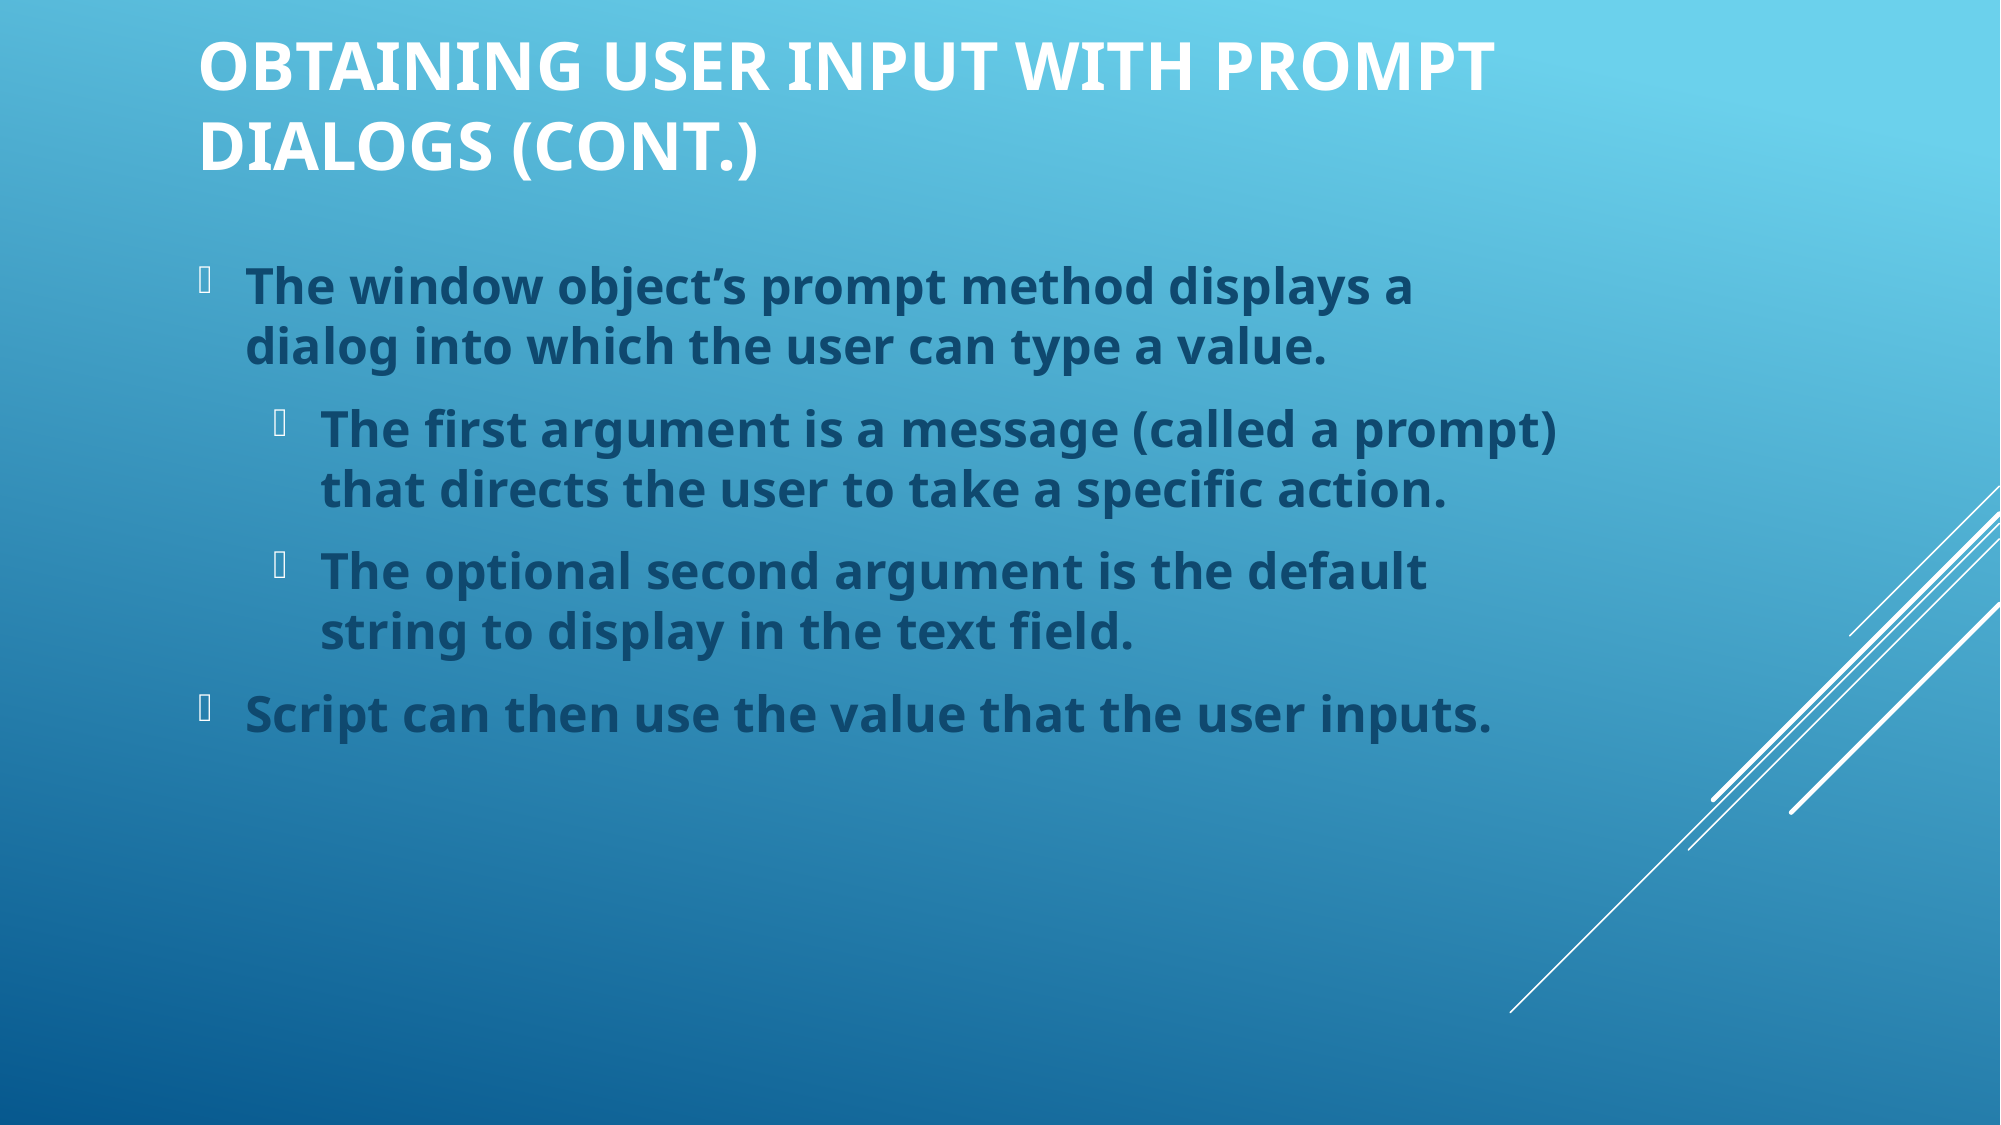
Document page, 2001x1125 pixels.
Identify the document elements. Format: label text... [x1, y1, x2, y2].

text_box The window object’s prompt method displays a dialog into which the user can type a value. The first argument is a message (called a prompt) that directs the user to take a specific action. The optional second argument is the default string to display in the text field. Script can then use the value that the user inputs. [183, 247, 1582, 990]
text_box Obtaining User Input with prompt Dialogs (Cont.) [183, 16, 1534, 205]
